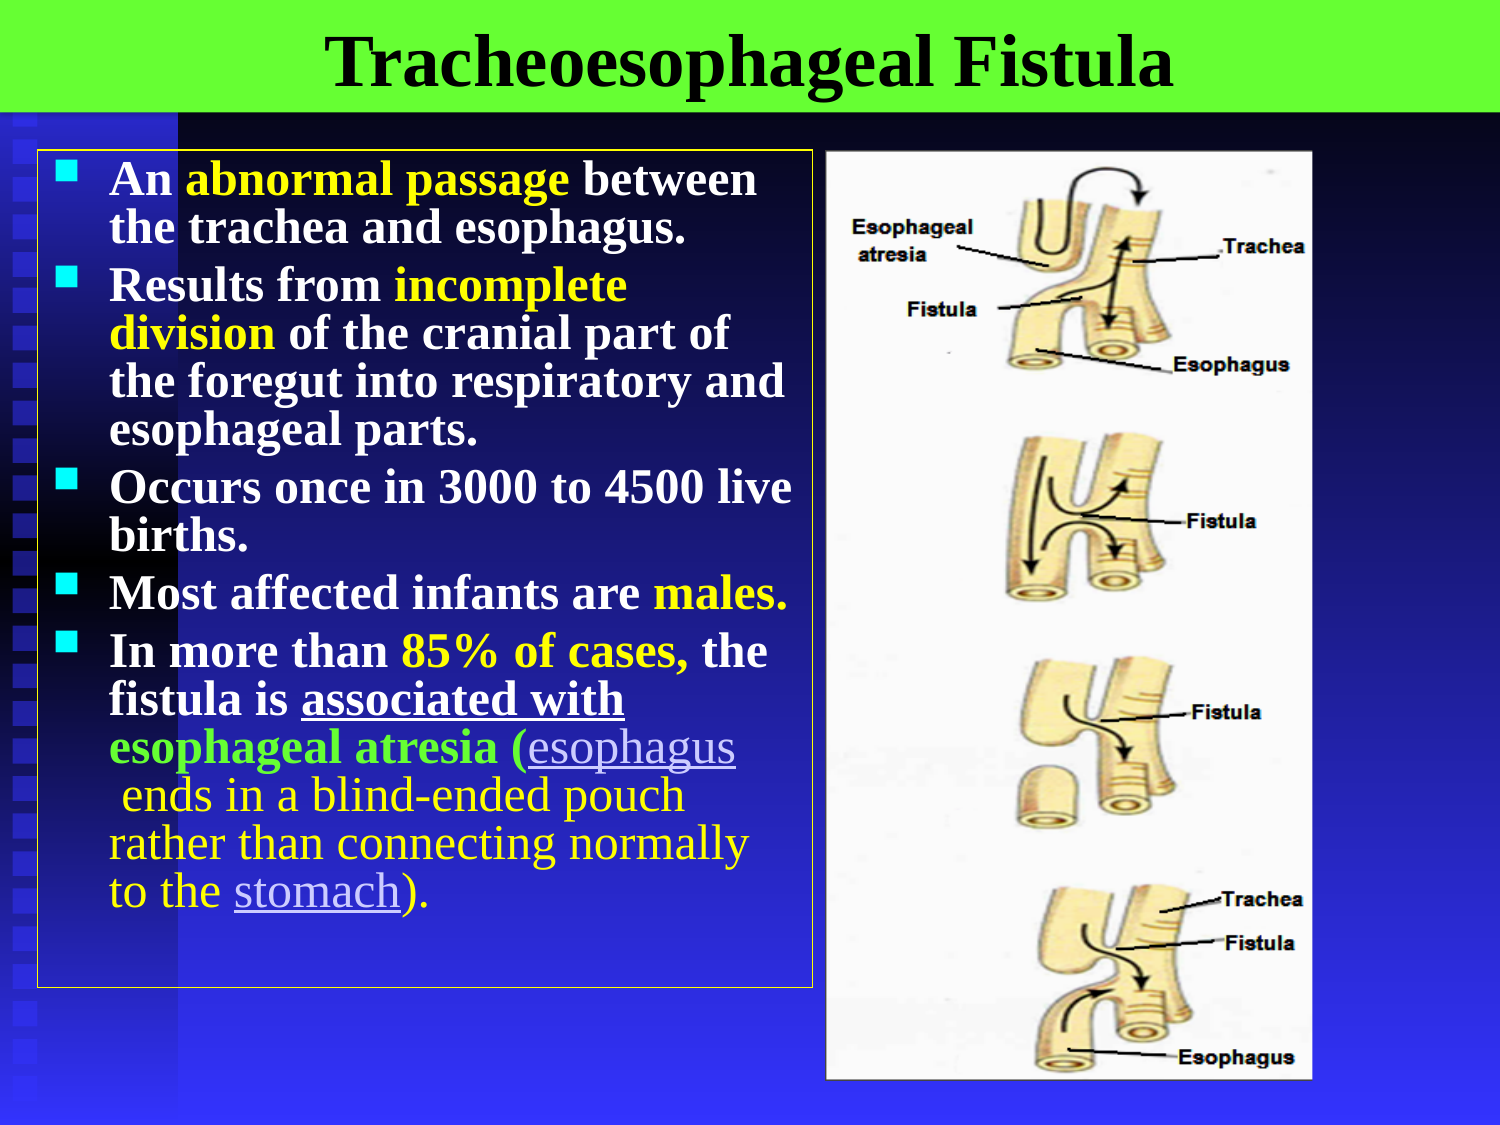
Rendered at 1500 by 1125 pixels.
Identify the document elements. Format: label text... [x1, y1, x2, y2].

title Tracheoesophageal Fistula [0, 0, 1500, 113]
list An abnormal passage between the trachea and esophagus. Results from incomplete division of the cranial part of the foregut into respiratory and esophageal parts. Occurs once in 3000 to 4500 live births. Most affected infants are males. In more than 85% of cases, the fistula is associated with esophageal atresia (esophagus ends in a blind-ended pouch rather than connecting normally to the stomach). [37, 149, 813, 988]
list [824, 149, 1313, 1081]
